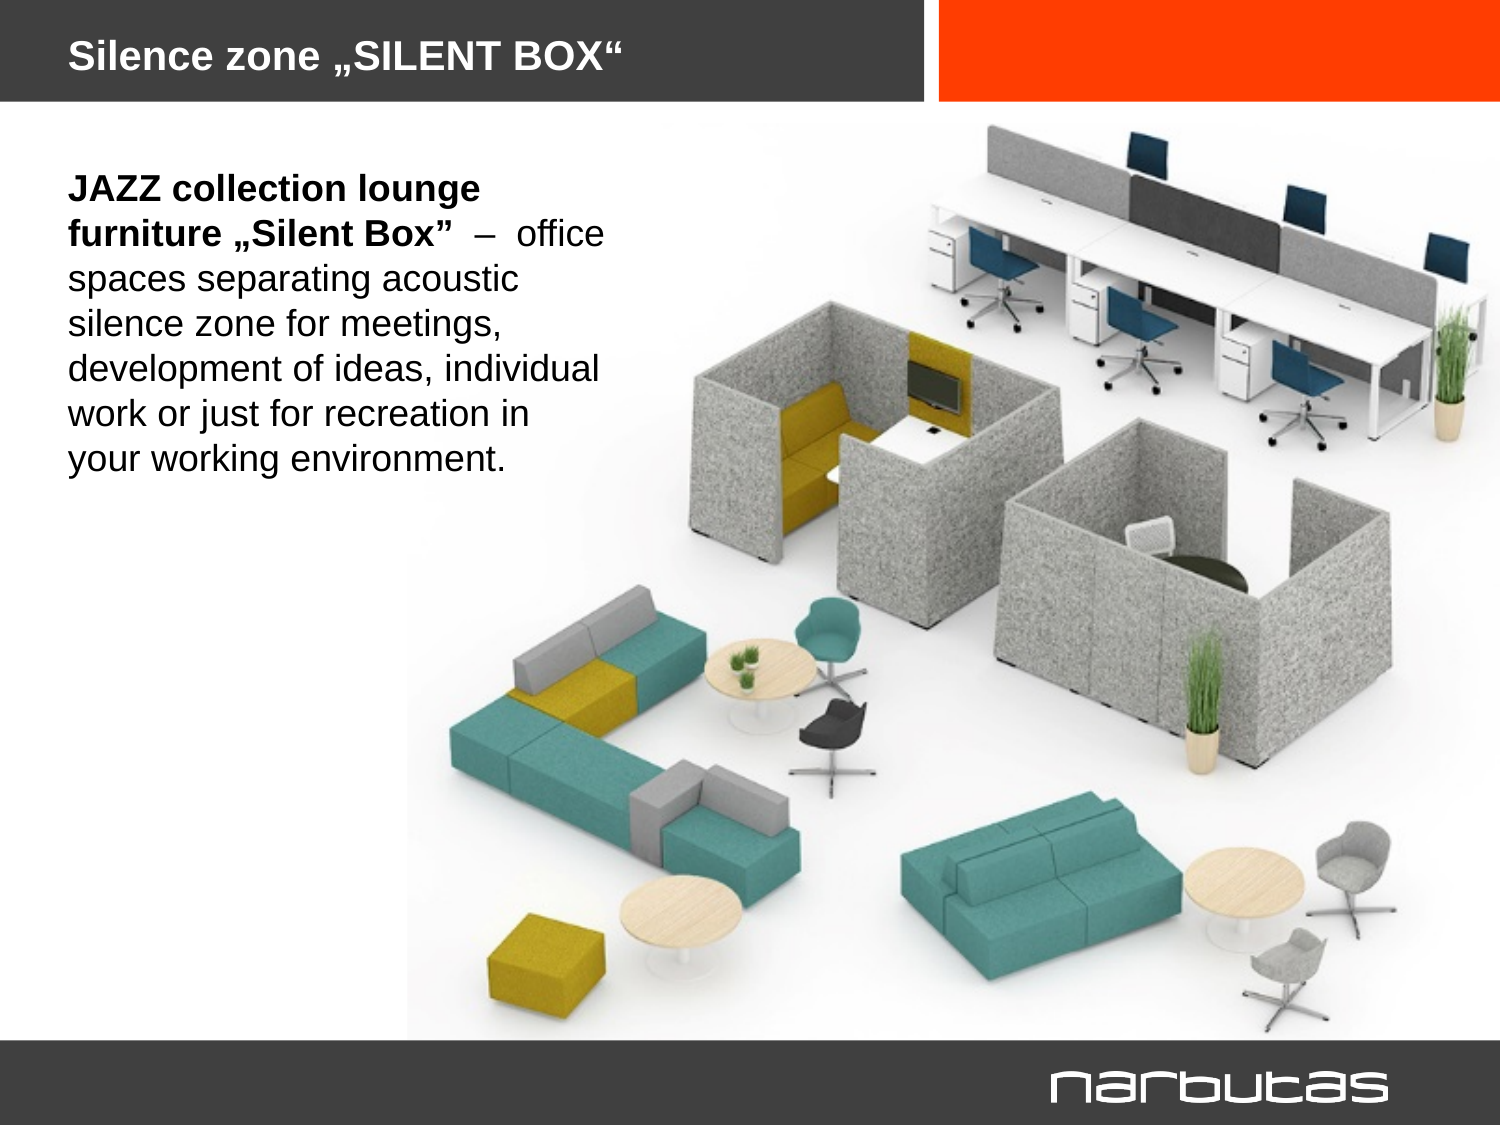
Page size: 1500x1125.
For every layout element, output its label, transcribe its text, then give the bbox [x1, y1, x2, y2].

title Silence zone „SILENT BOX“ [53, 14, 762, 86]
text_box JAZZ collection lounge furniture „Silent Box” – office spaces separating acoustic silence zone for meetings, development of ideas, individual work or just for recreation in your working environment. [53, 156, 397, 487]
picture [407, 122, 1500, 1040]
picture [1051, 1071, 1388, 1103]
